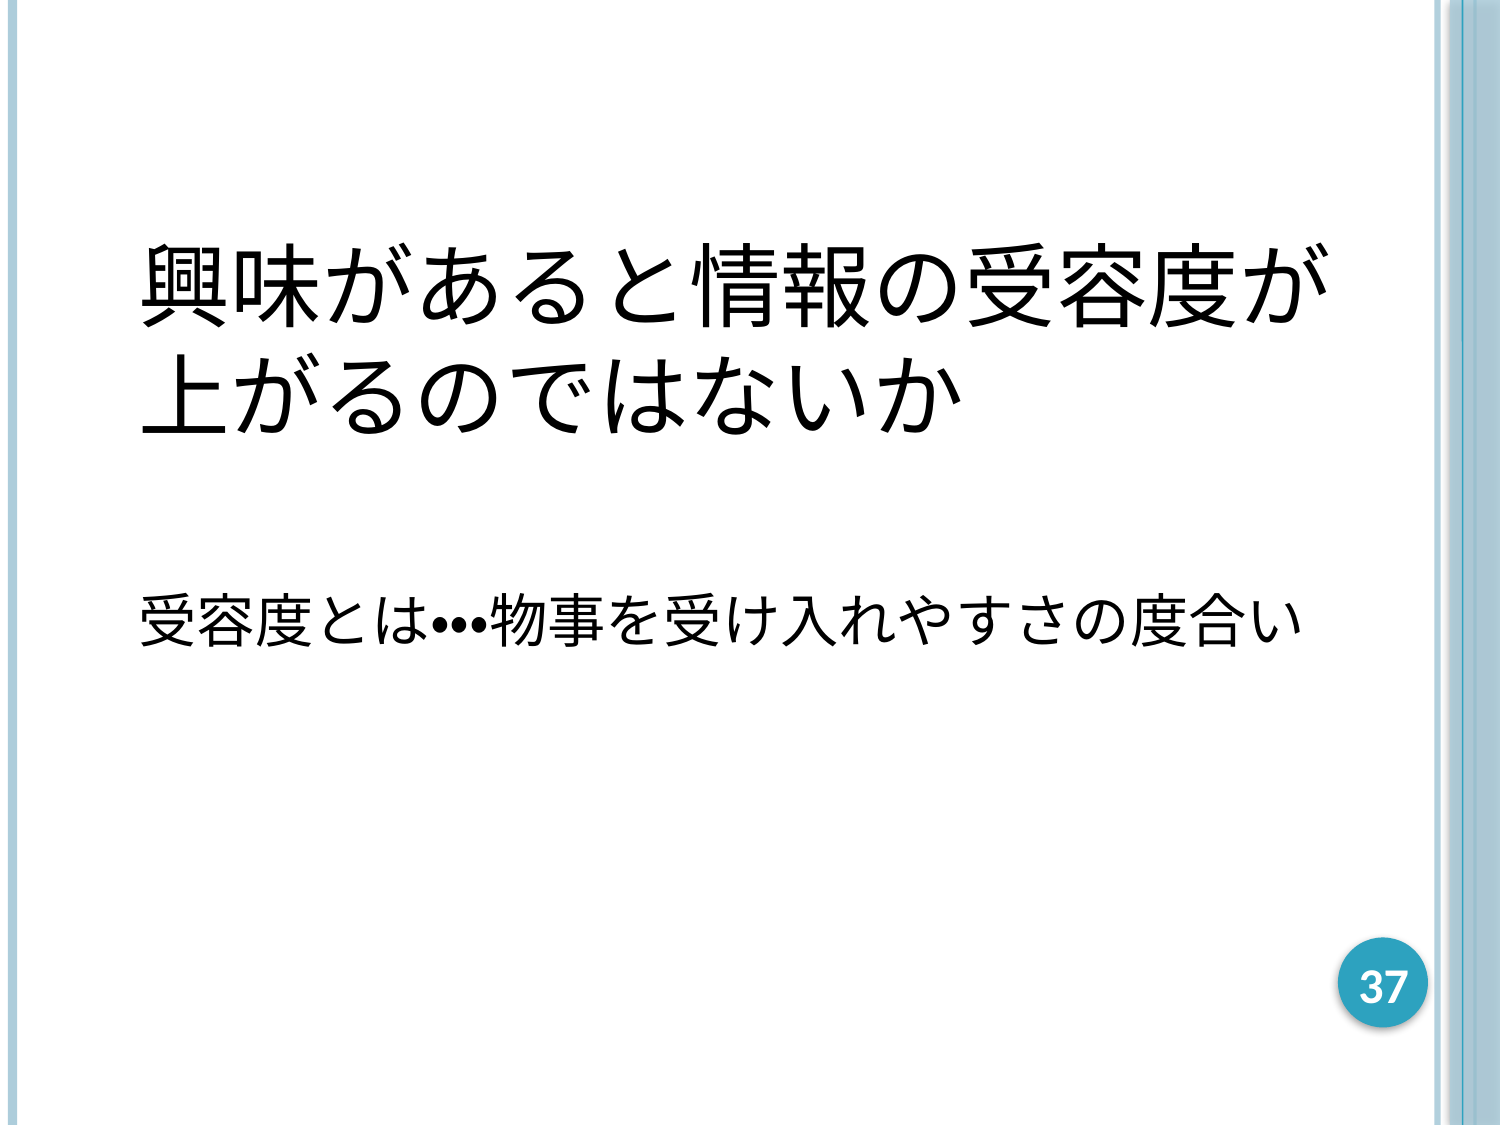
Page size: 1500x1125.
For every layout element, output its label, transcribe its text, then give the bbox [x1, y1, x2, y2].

list 興味があると情報の受容度が上がるのではないか 受容度とは・・・物事を受け入れやすさの度合い [123, 149, 1349, 949]
slide_number 37 [1333, 940, 1434, 1027]
